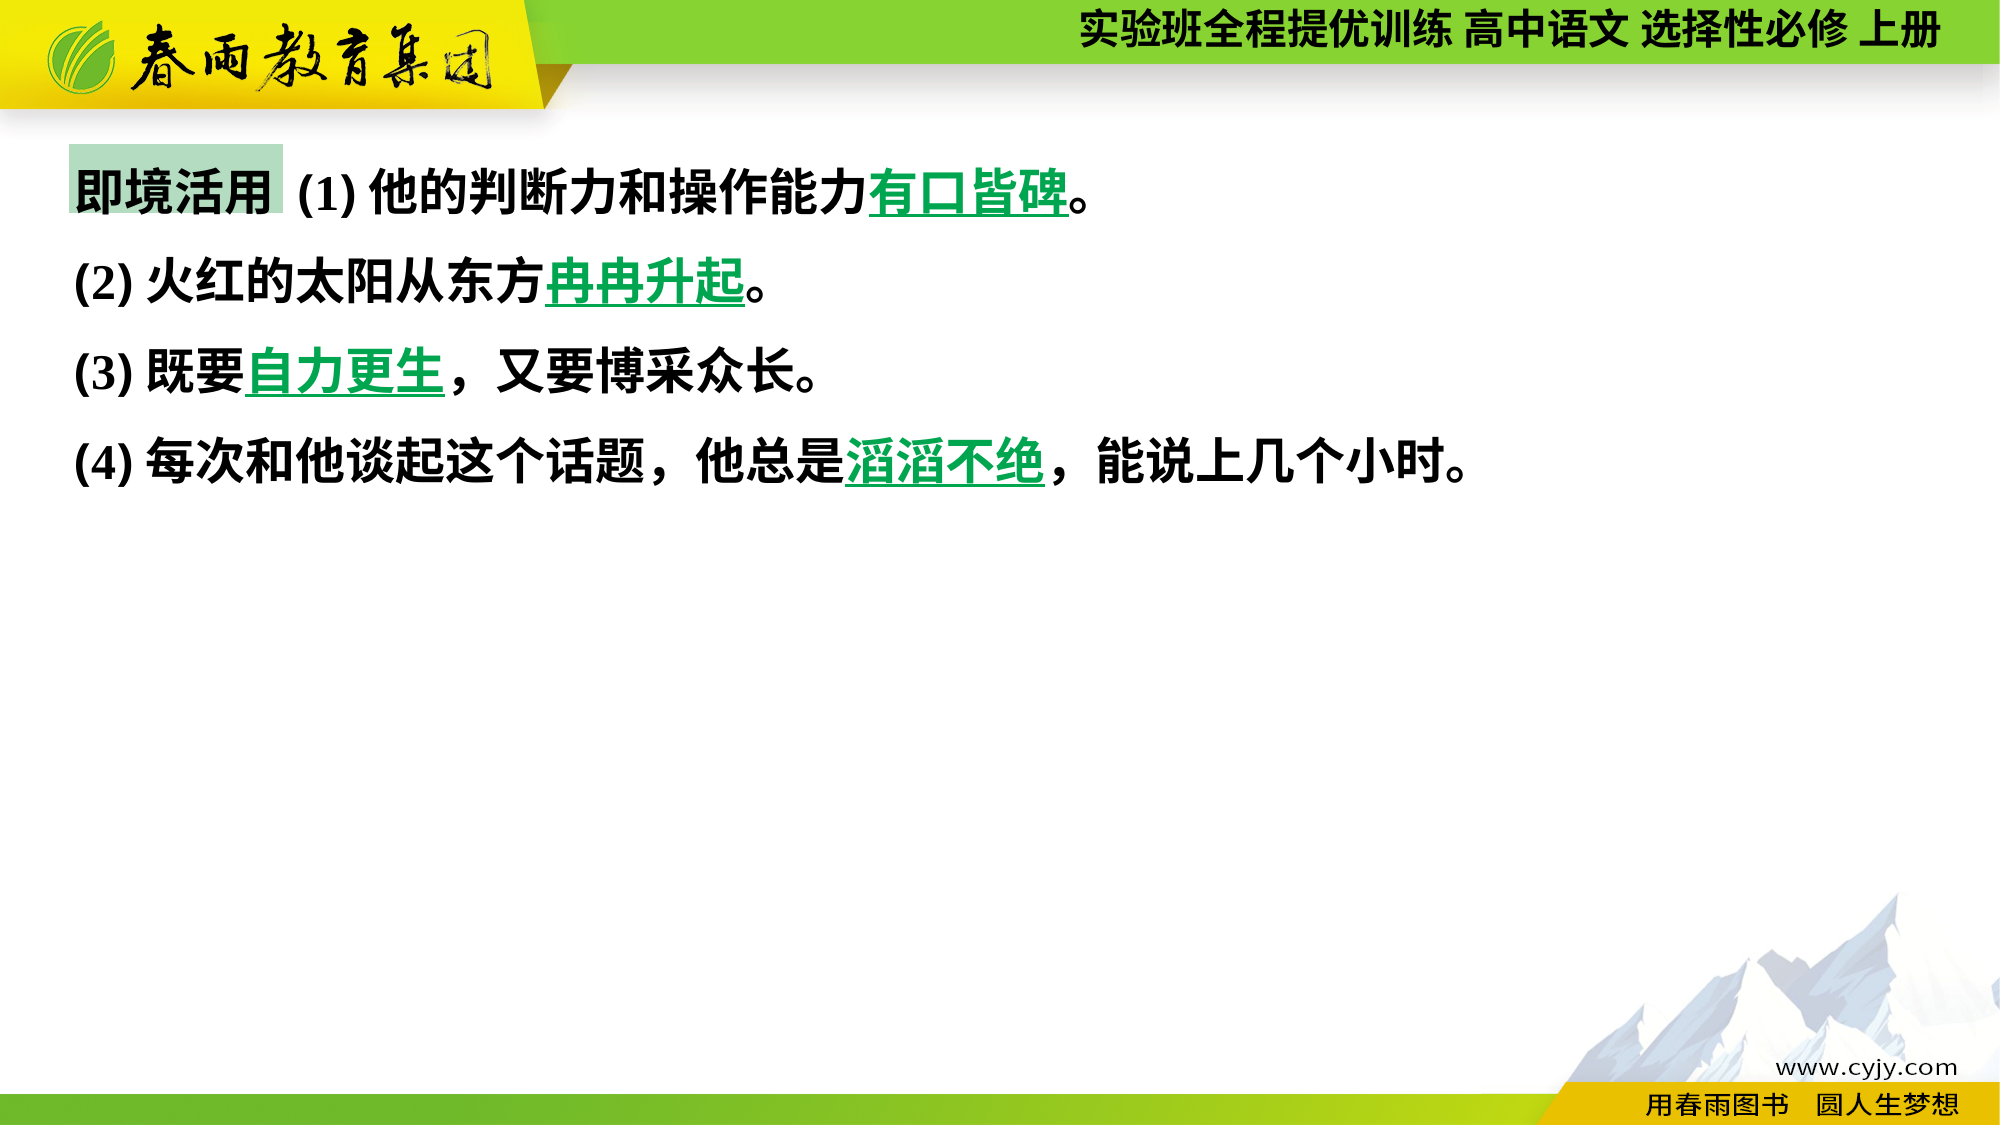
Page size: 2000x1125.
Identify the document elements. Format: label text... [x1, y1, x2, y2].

list 即境活用 (1)他的判断力和操作能力有口皆碑。 (2)火红的太阳从东方冉冉升起。 (3)既要自力更生，又要博采众长。 (4)每次和他谈起这个话题，他总是滔滔不绝，能说上几个小时。 [59, 122, 1944, 502]
picture [0, 0, 2000, 1125]
